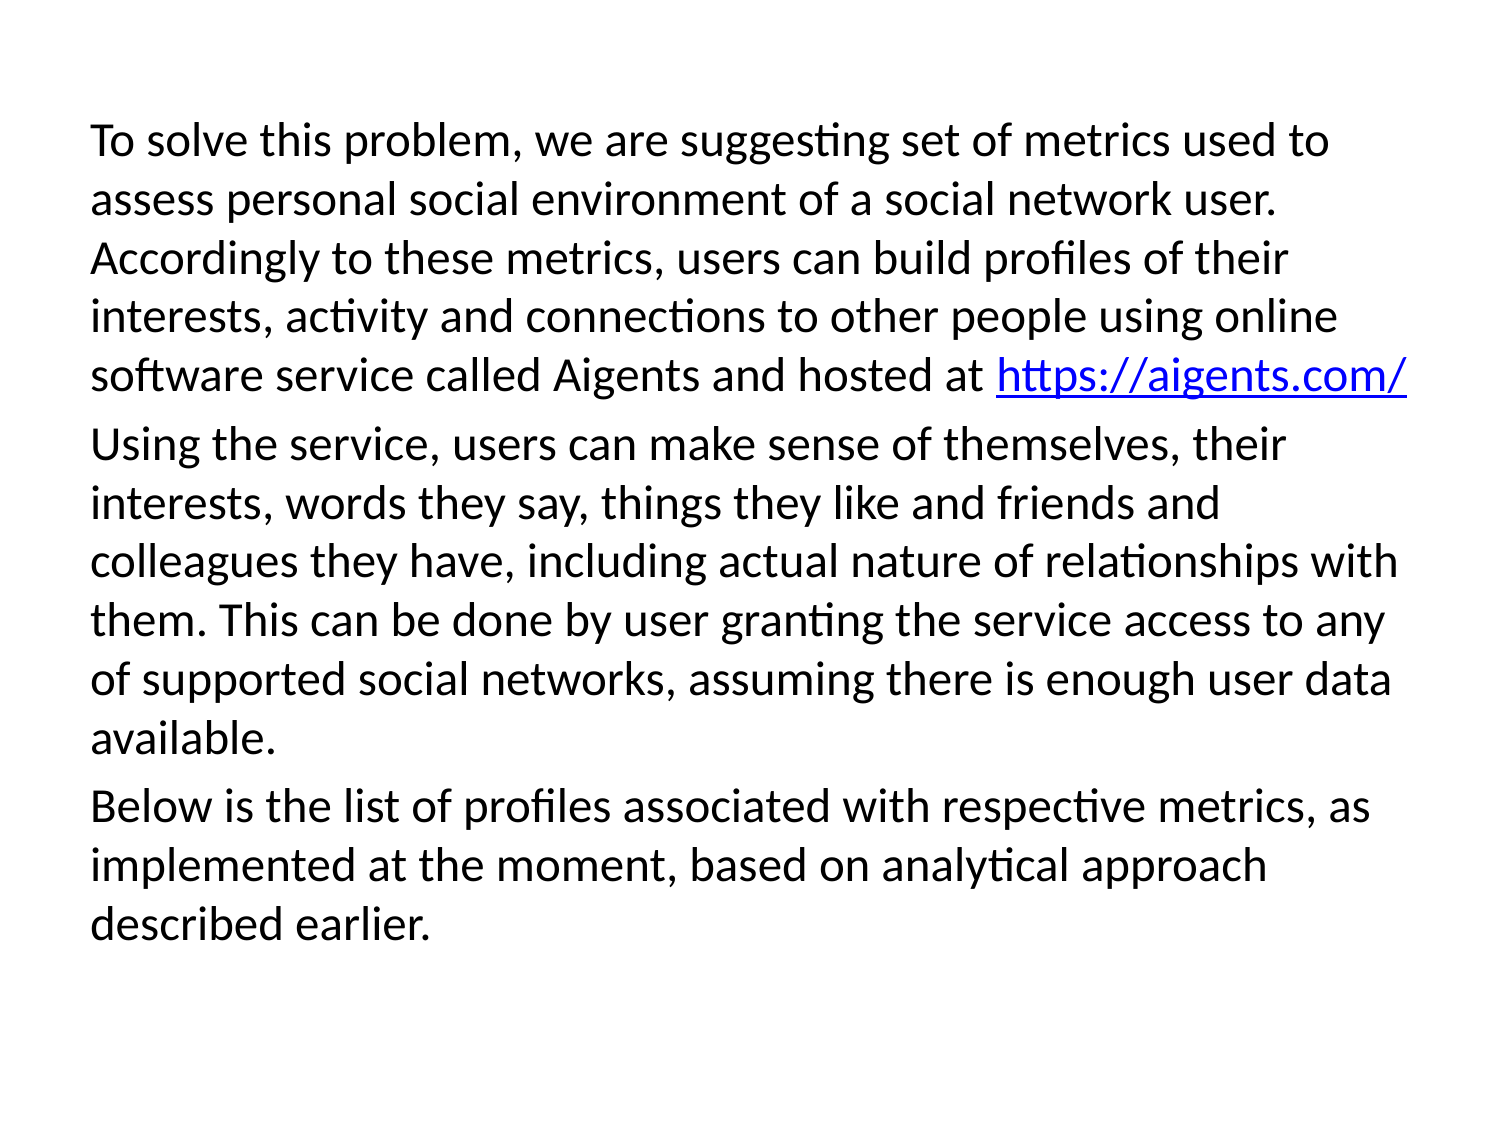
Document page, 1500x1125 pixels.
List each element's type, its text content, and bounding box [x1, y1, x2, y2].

list To solve this problem, we are suggesting set of metrics used to assess personal social environment of a social network user. Accordingly to these metrics, users can build profiles of their interests, activity and connections to other people using online software service called Aigents and hosted at https://aigents.com/ Using the service, users can make sense of themselves, their interests, words they say, things they like and friends and colleagues they have, including actual nature of relationships with them. This can be done by user granting the service access to any of supported social networks, assuming there is enough user data available. Below is the list of profiles associated with respective metrics, as implemented at the moment, based on analytical approach described earlier. [75, 99, 1425, 1005]
